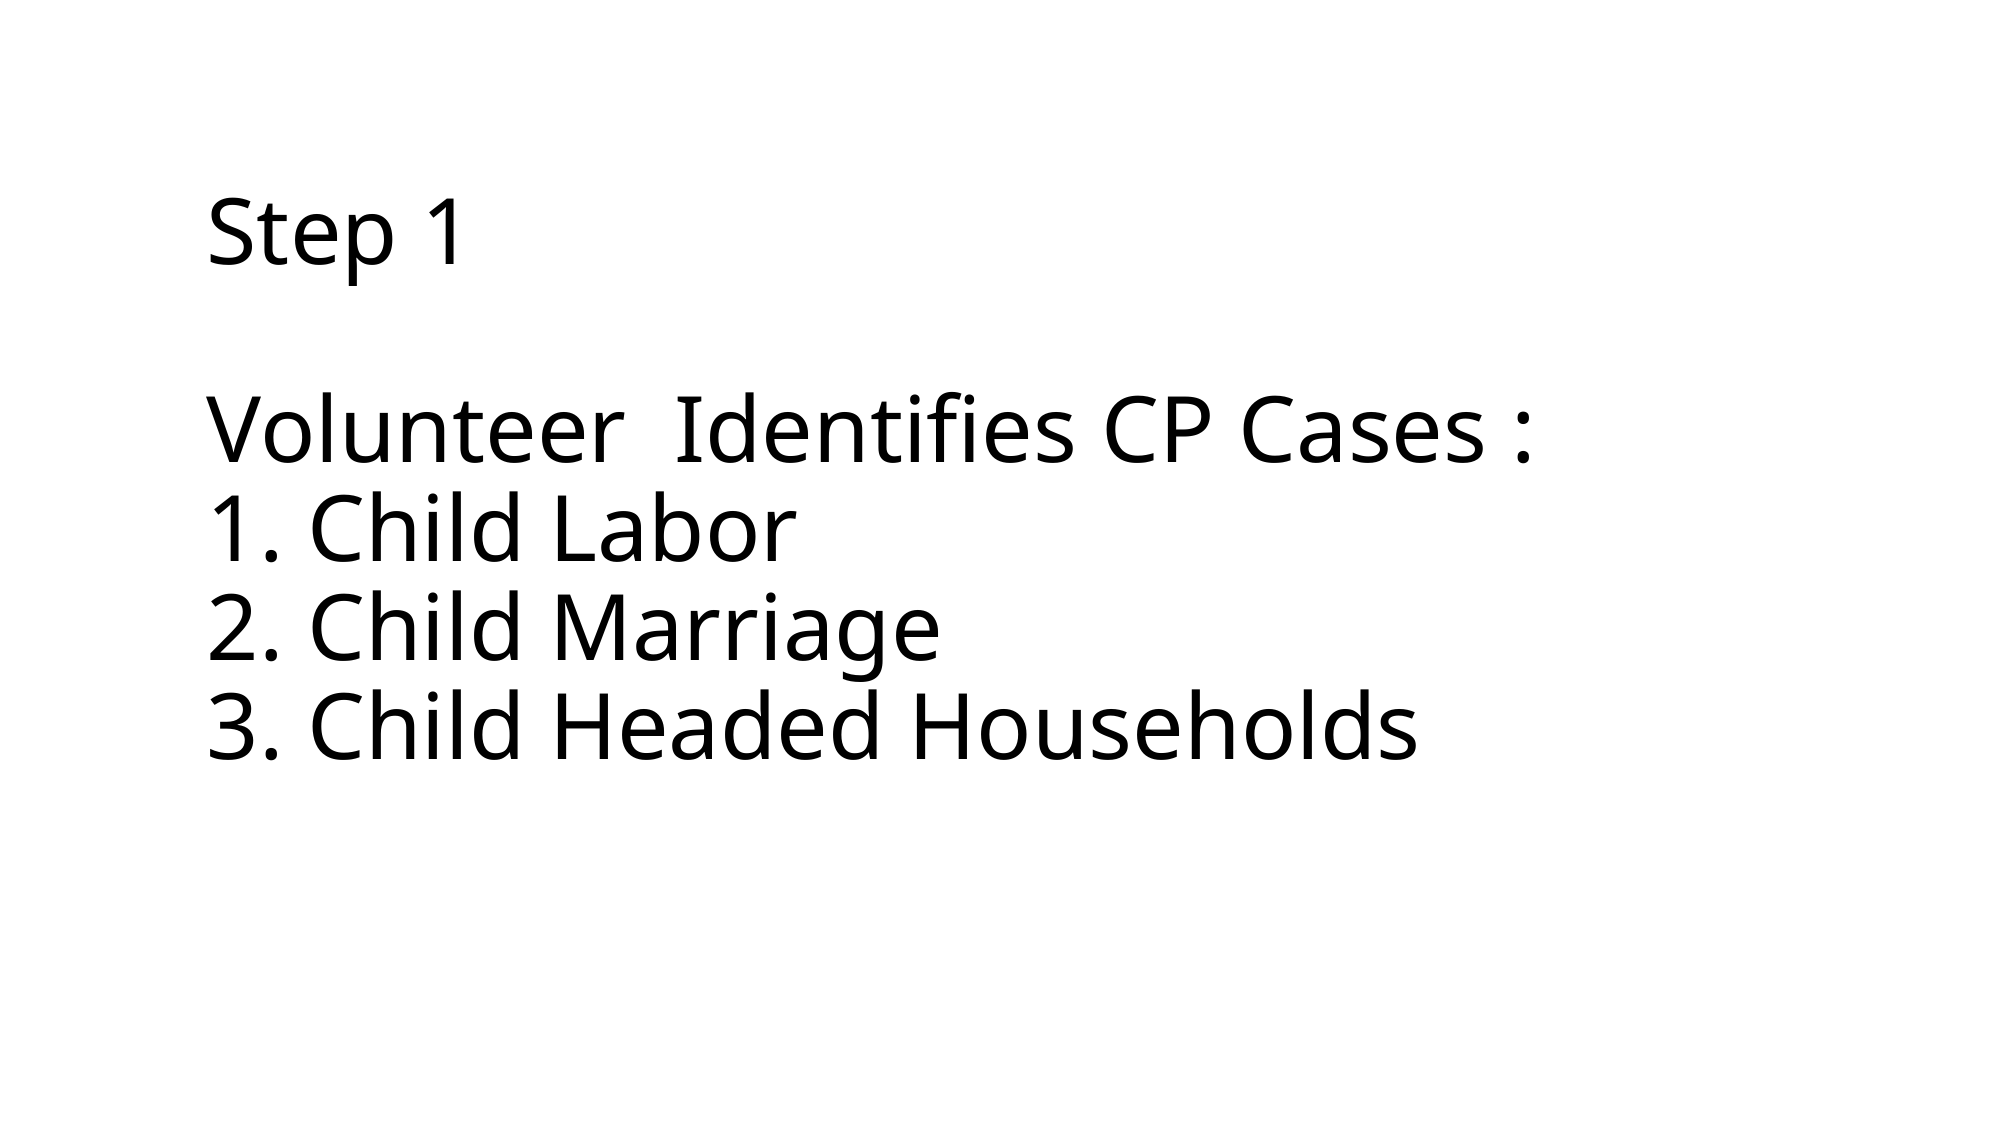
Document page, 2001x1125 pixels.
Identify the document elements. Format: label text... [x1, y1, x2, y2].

title Step 1 Volunteer Identifies CP Cases : 1. Child Labor 2. Child Marriage 3. Child Headed Households [191, 152, 1700, 813]
